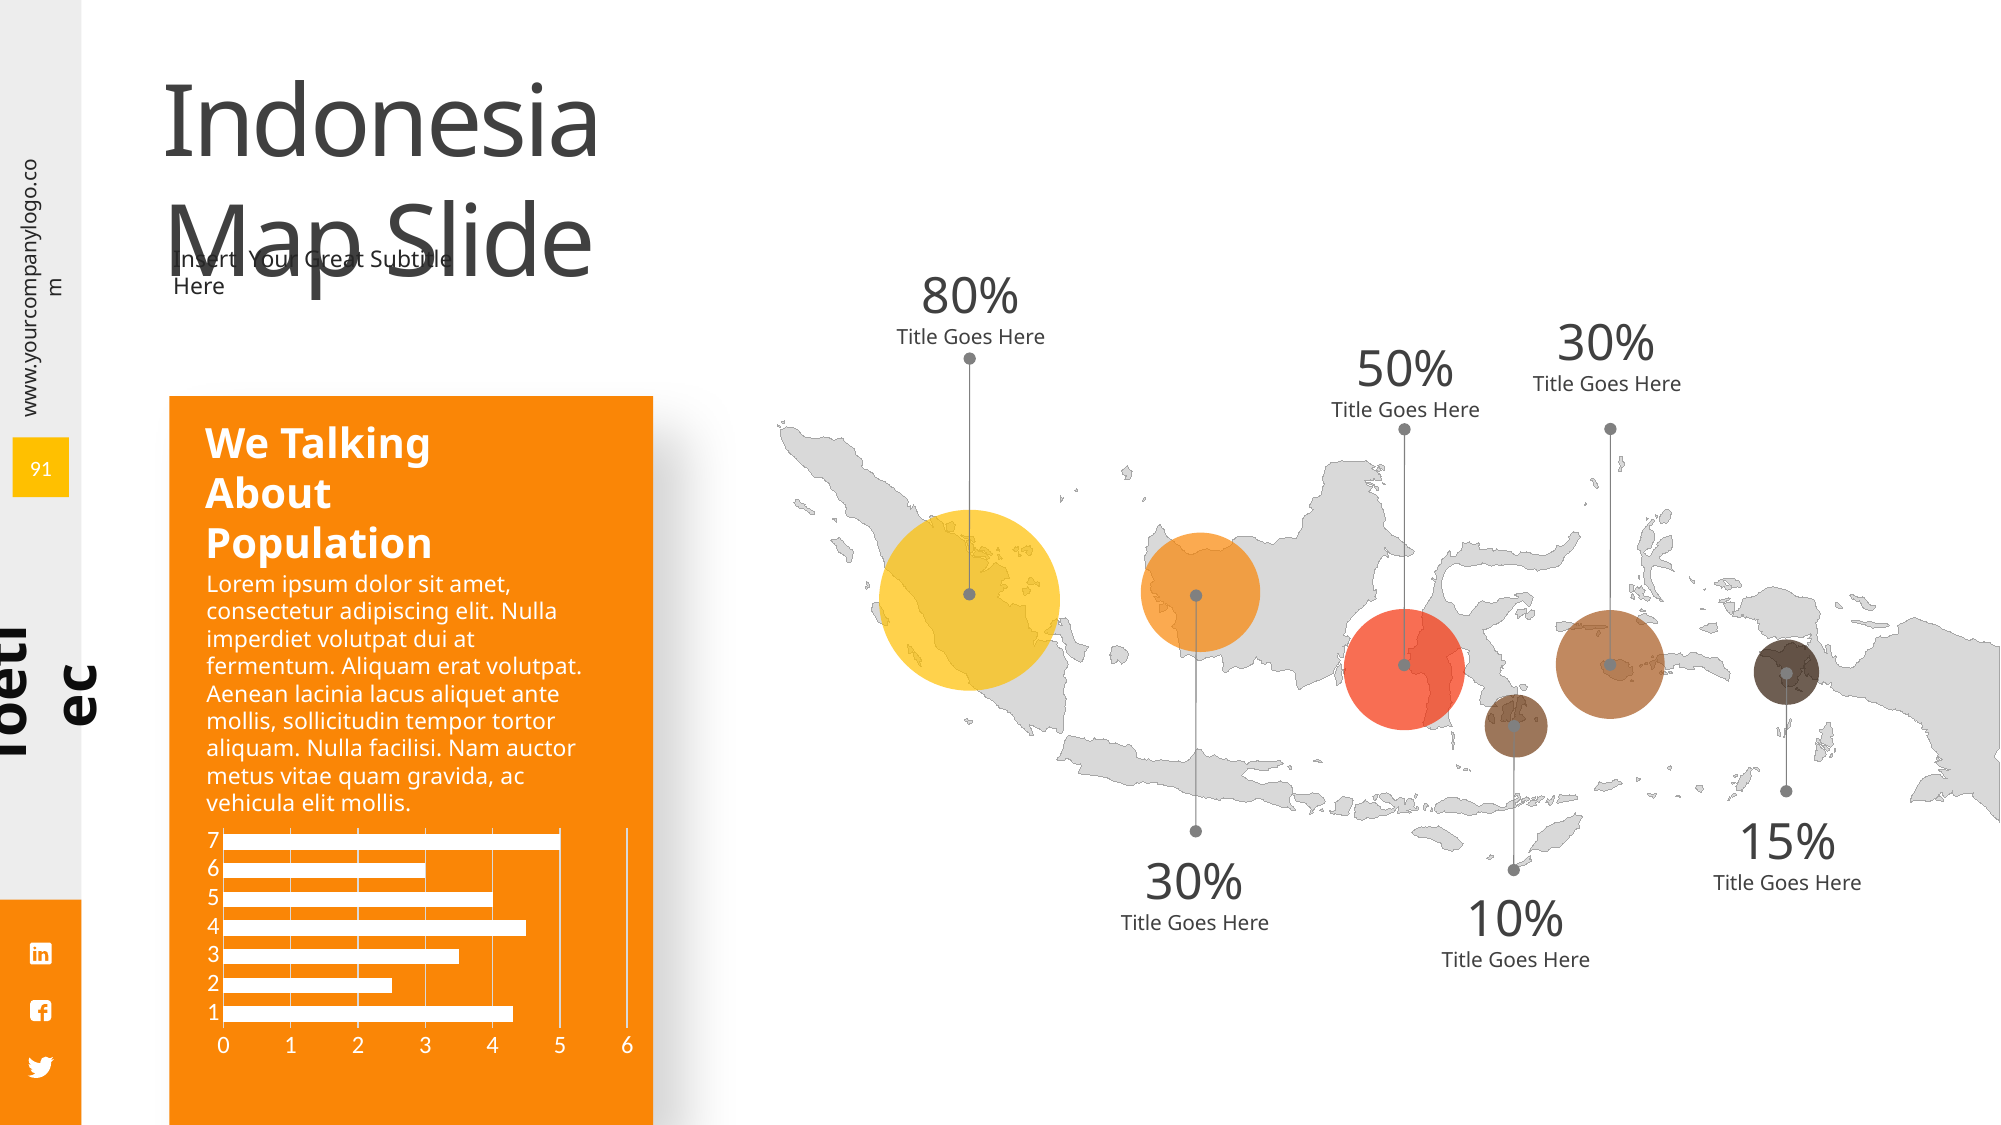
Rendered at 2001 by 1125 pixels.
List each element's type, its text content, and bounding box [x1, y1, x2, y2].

text_box We Talking About Population [190, 427, 563, 557]
slide_number 91 [12, 437, 69, 498]
text_box Insert Your Great Subtitle Here [158, 237, 512, 307]
text_box Lorem ipsum dolor sit amet, consectetur adipiscing elit. Nulla imperdiet volutpat dui at fermentum. Aliquam erat volutpat. Aenean lacinia lacus aliquet ante mollis, sollicitudin tempor tortor aliquam. Nulla facilisi. Nam auctor metus vitae quam gravida, ac vehicula elit mollis. [191, 561, 619, 824]
text_box [168, 395, 654, 1125]
chart [207, 779, 634, 1060]
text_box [777, 263, 2000, 972]
text_box Indonesia Map Slide [147, 116, 677, 236]
